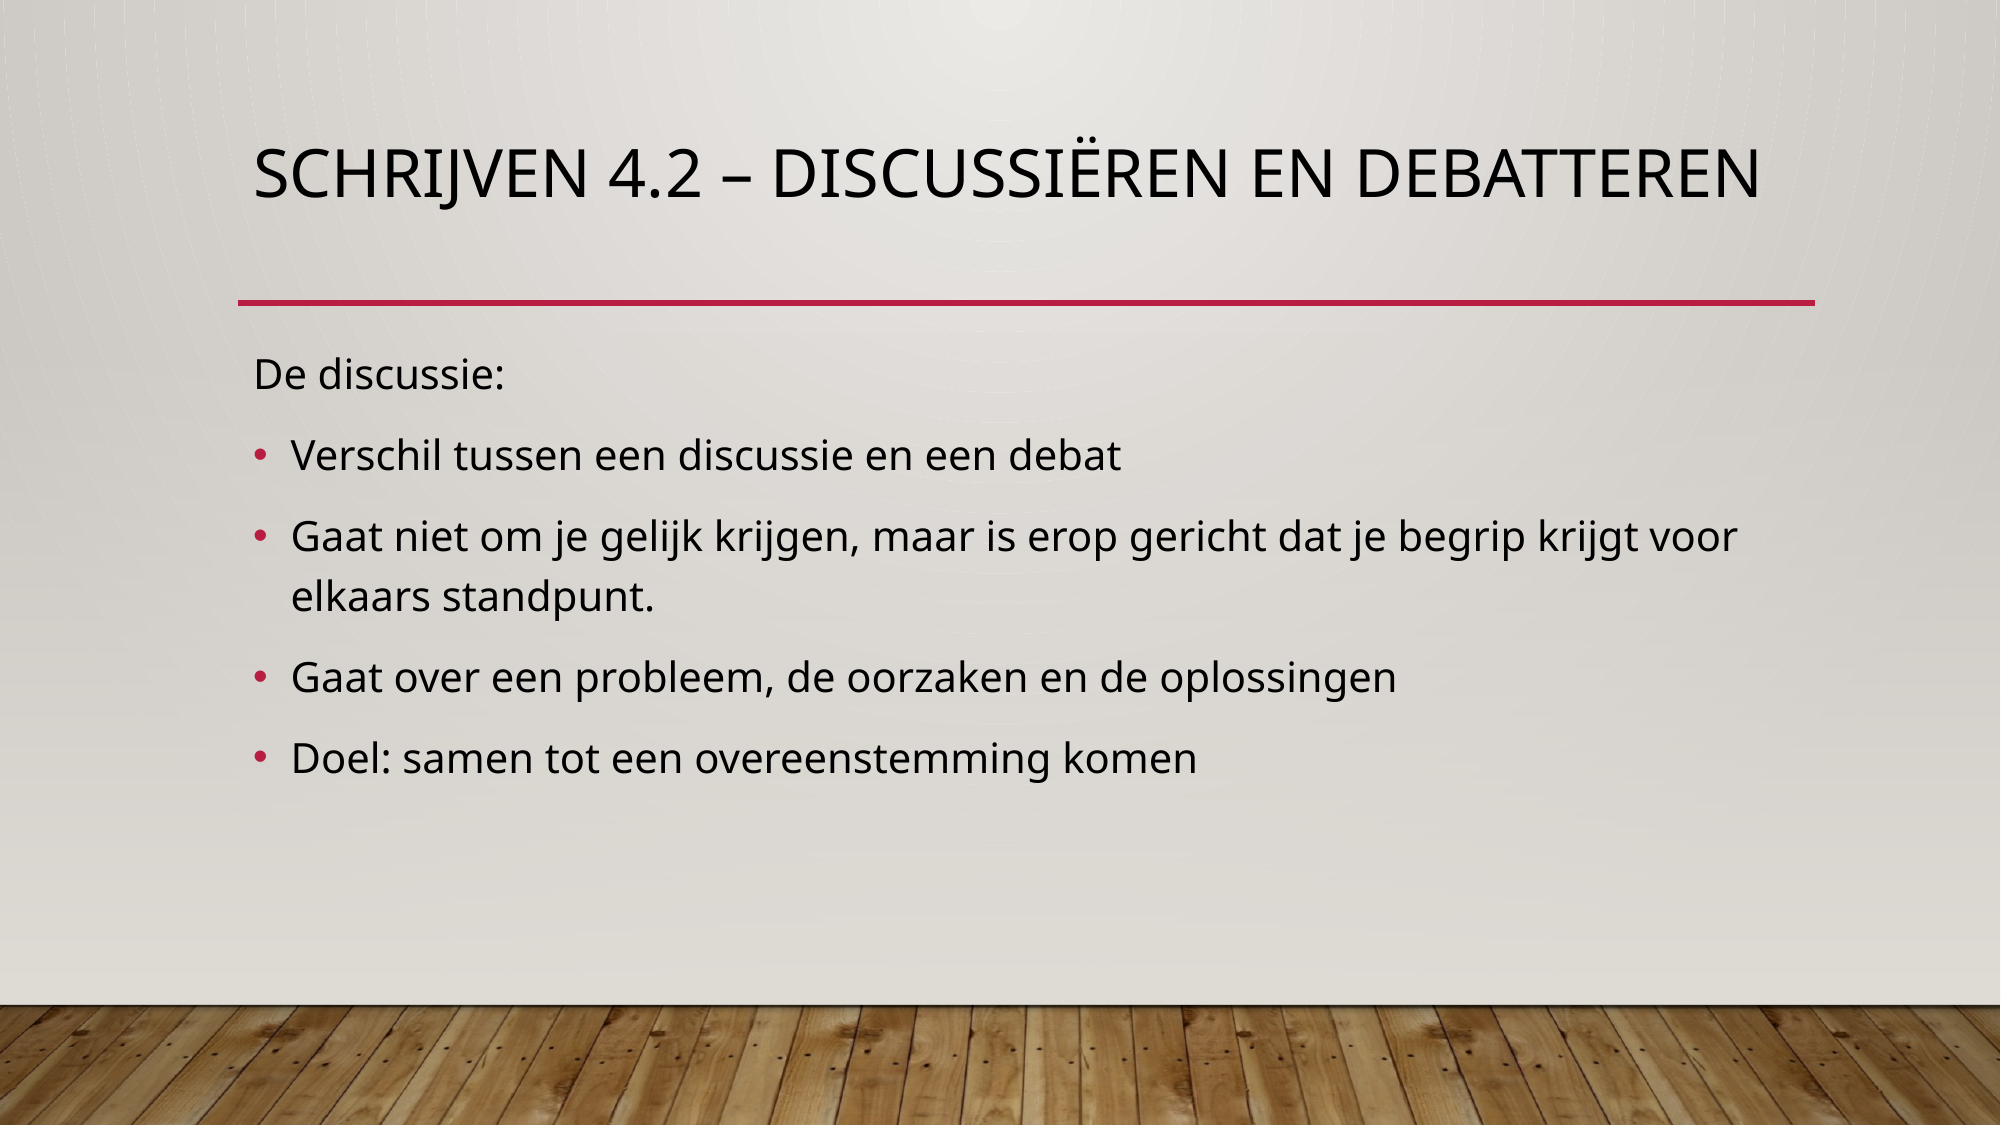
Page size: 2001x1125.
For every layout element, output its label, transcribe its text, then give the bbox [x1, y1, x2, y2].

picture [0, 1005, 2000, 1125]
title Schrijven 4.2 – discussiëren en debatteren [238, 131, 1814, 305]
list De discussie: Verschil tussen een discussie en een debat Gaat niet om je gelijk krijgen, maar is erop gericht dat je begrip krijgt voor elkaars standpunt. Gaat over een probleem, de oorzaken en de oplossingen Doel: samen tot een overeenstemming komen [238, 330, 1814, 897]
